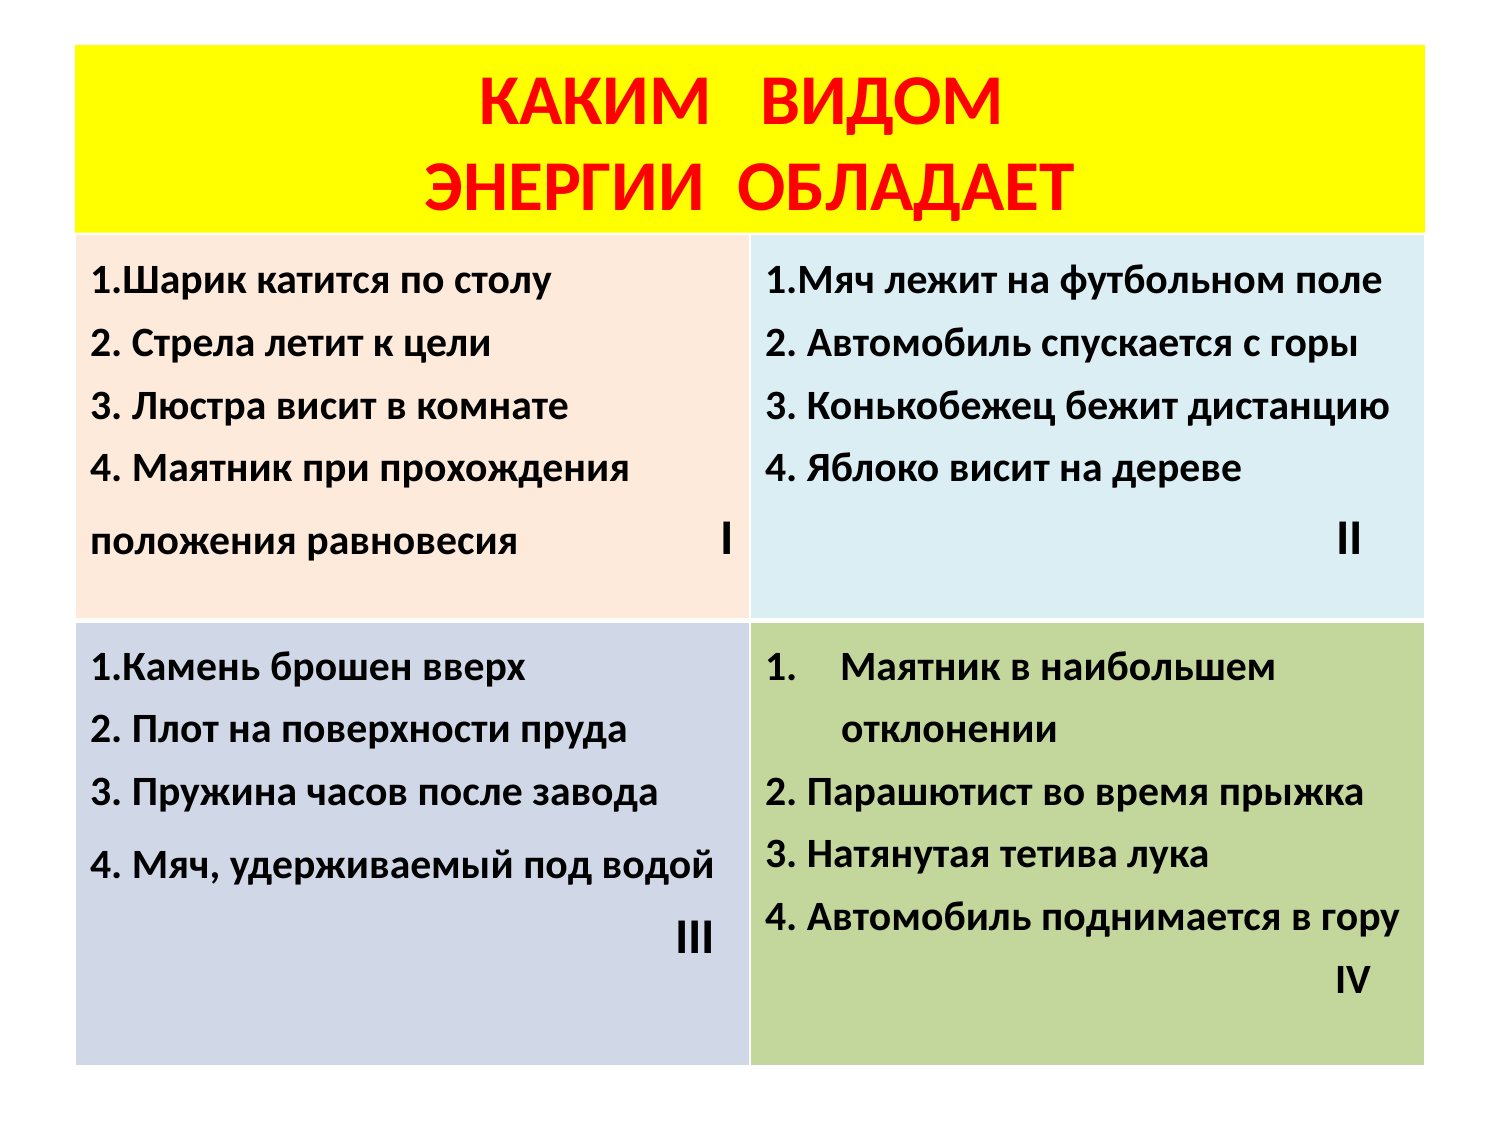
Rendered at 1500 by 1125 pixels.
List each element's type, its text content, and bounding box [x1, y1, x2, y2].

table_cell Маятник в наибольшем отклонении 2. Парашютист во время прыжка 3. Натянутая тетива лука 4. Автомобиль поднимается в гору IV [751, 623, 1424, 1065]
table_cell 1.Камень брошен вверх 2. Плот на поверхности пруда 3. Пружина часов после завода 4. Мяч, удерживаемый под водой III [76, 623, 749, 1065]
table_header 1.Шарик катится по столу 2. Стрела летит к цели 3. Люстра висит в комнате 4. Маятник при прохождения положения равновесия I [76, 235, 749, 618]
title КАКИМ ВИДОМ ЭНЕРГИИ ОБЛАДАЕТ [75, 45, 1425, 233]
table_header 1.Мяч лежит на футбольном поле 2. Автомобиль спускается с горы 3. Конькобежец бежит дистанцию 4. Яблоко висит на дереве II [751, 235, 1424, 618]
